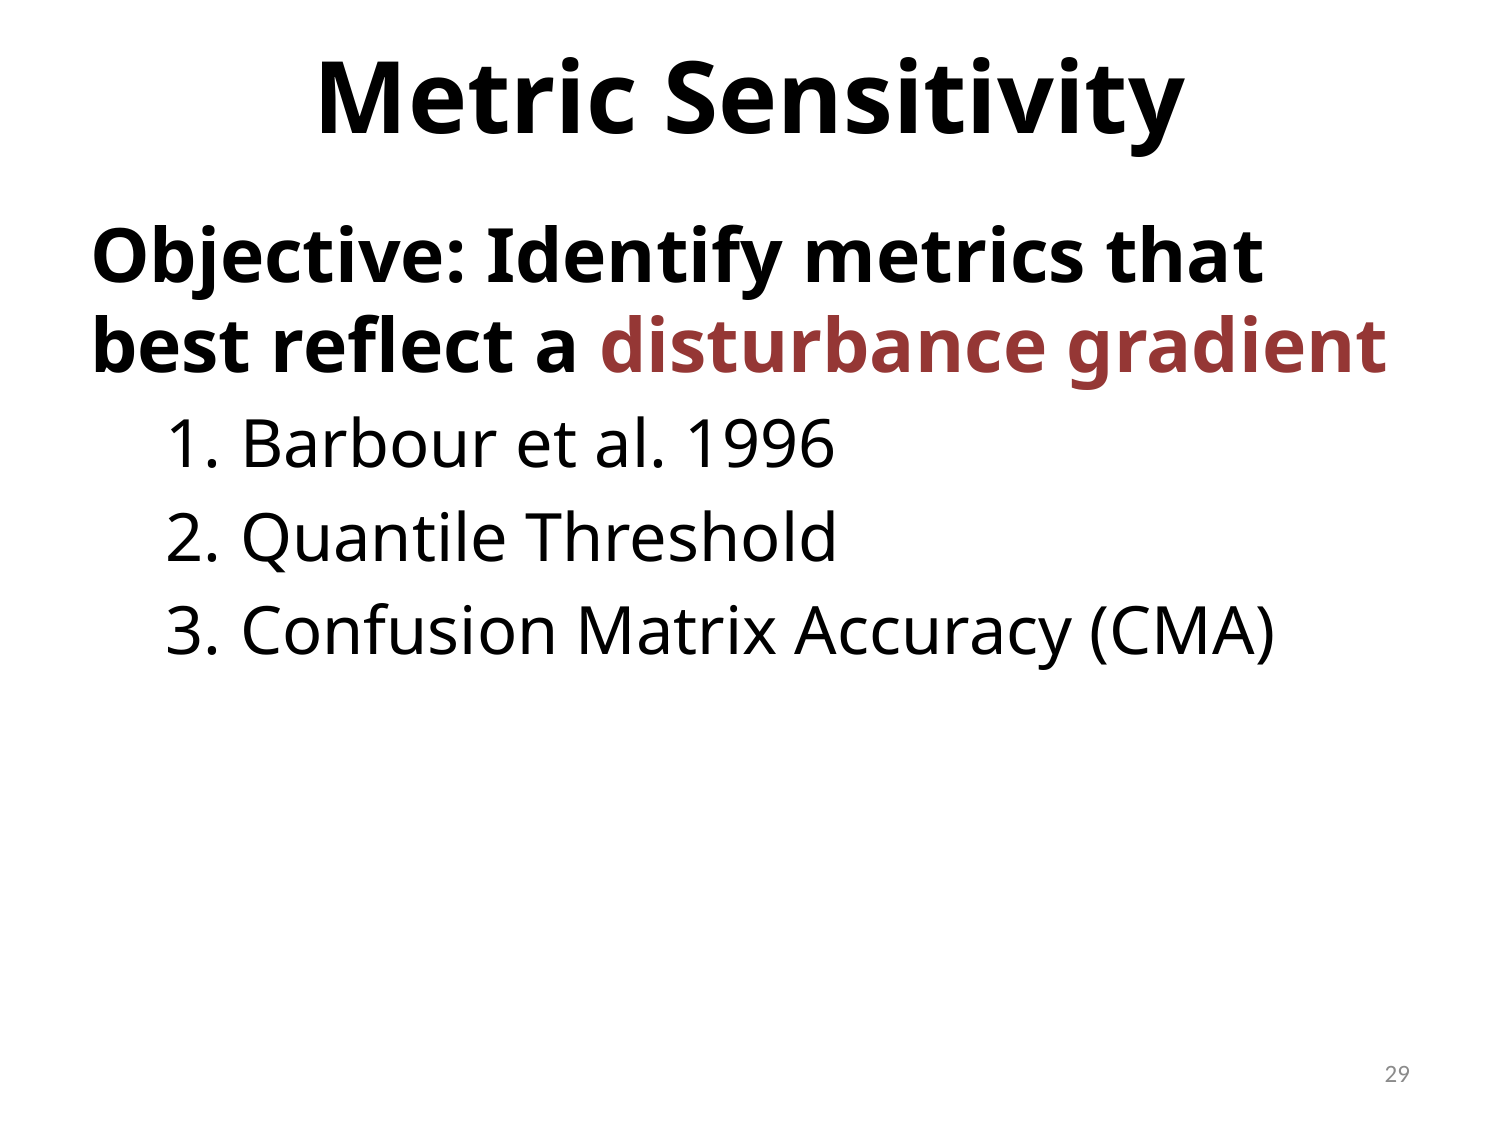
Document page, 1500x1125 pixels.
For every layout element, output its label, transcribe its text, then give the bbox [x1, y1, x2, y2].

list Objective: Identify metrics that best reflect a disturbance gradient Barbour et al. 1996 Quantile Threshold Confusion Matrix Accuracy (CMA) [75, 200, 1425, 1063]
title Metric Sensitivity [75, 0, 1425, 188]
slide_number 29 [1074, 1042, 1425, 1103]
